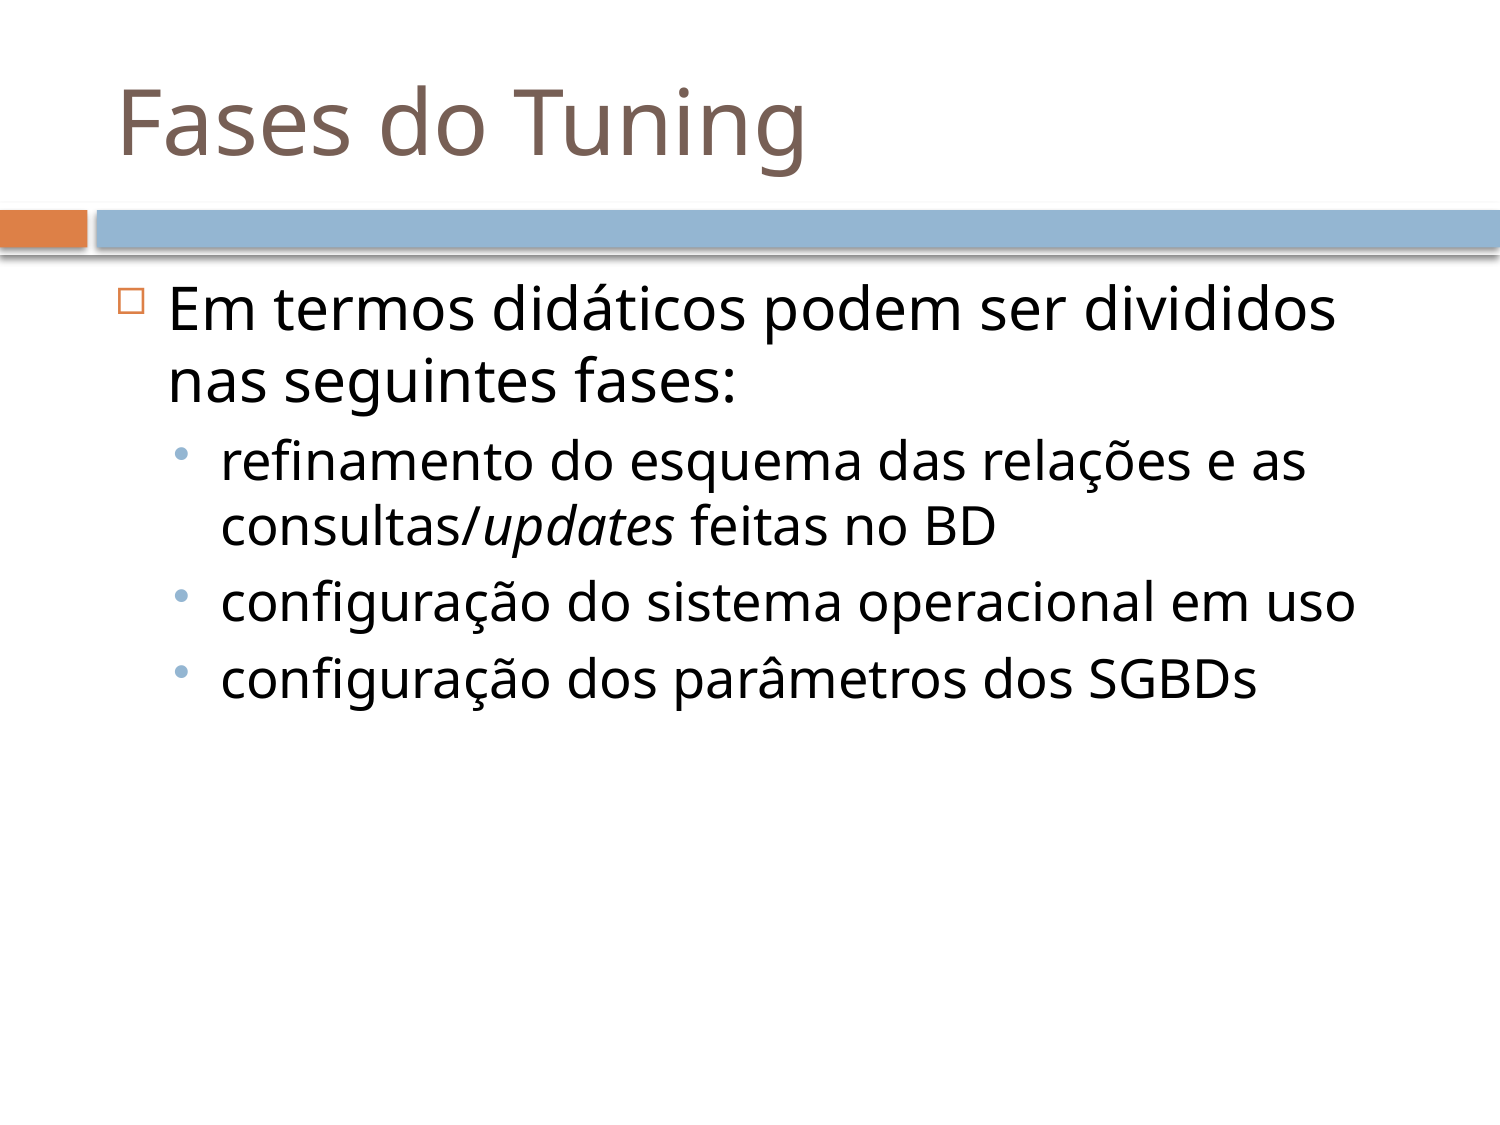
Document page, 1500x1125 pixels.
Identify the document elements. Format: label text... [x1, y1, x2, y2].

title Fases do Tuning [100, 37, 1438, 200]
list Em termos didáticos podem ser divididos nas seguintes fases: refinamento do esquema das relações e as consultas/updates feitas no BD configuração do sistema operacional em uso configuração dos parâmetros dos SGBDs [100, 262, 1438, 1000]
